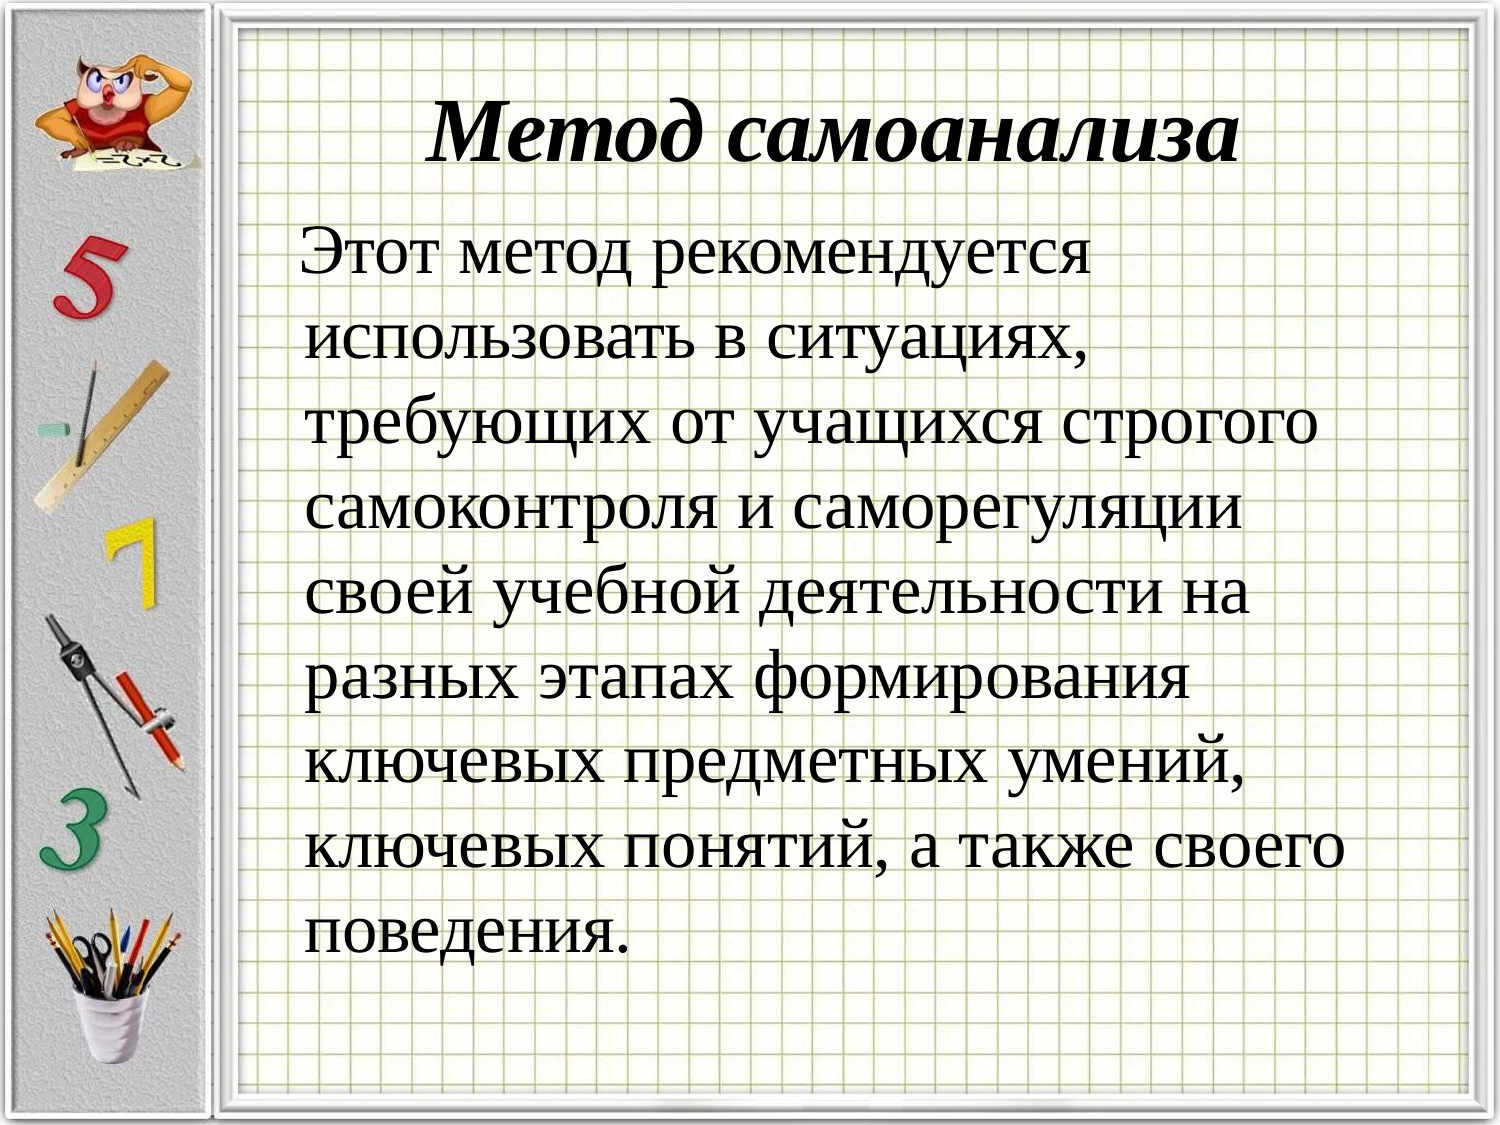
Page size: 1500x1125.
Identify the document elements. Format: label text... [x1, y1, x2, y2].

picture [0, 0, 1500, 1125]
text_box Этот метод рекомендуется использовать в ситуациях, требующих от учащихся строгого самоконтроля и саморегуляции своей учебной деятельности на разных этапах формирования ключевых предметных умений, ключевых понятий, а также своего поведения. [296, 200, 1353, 967]
title Метод самоанализа [424, 68, 1247, 200]
